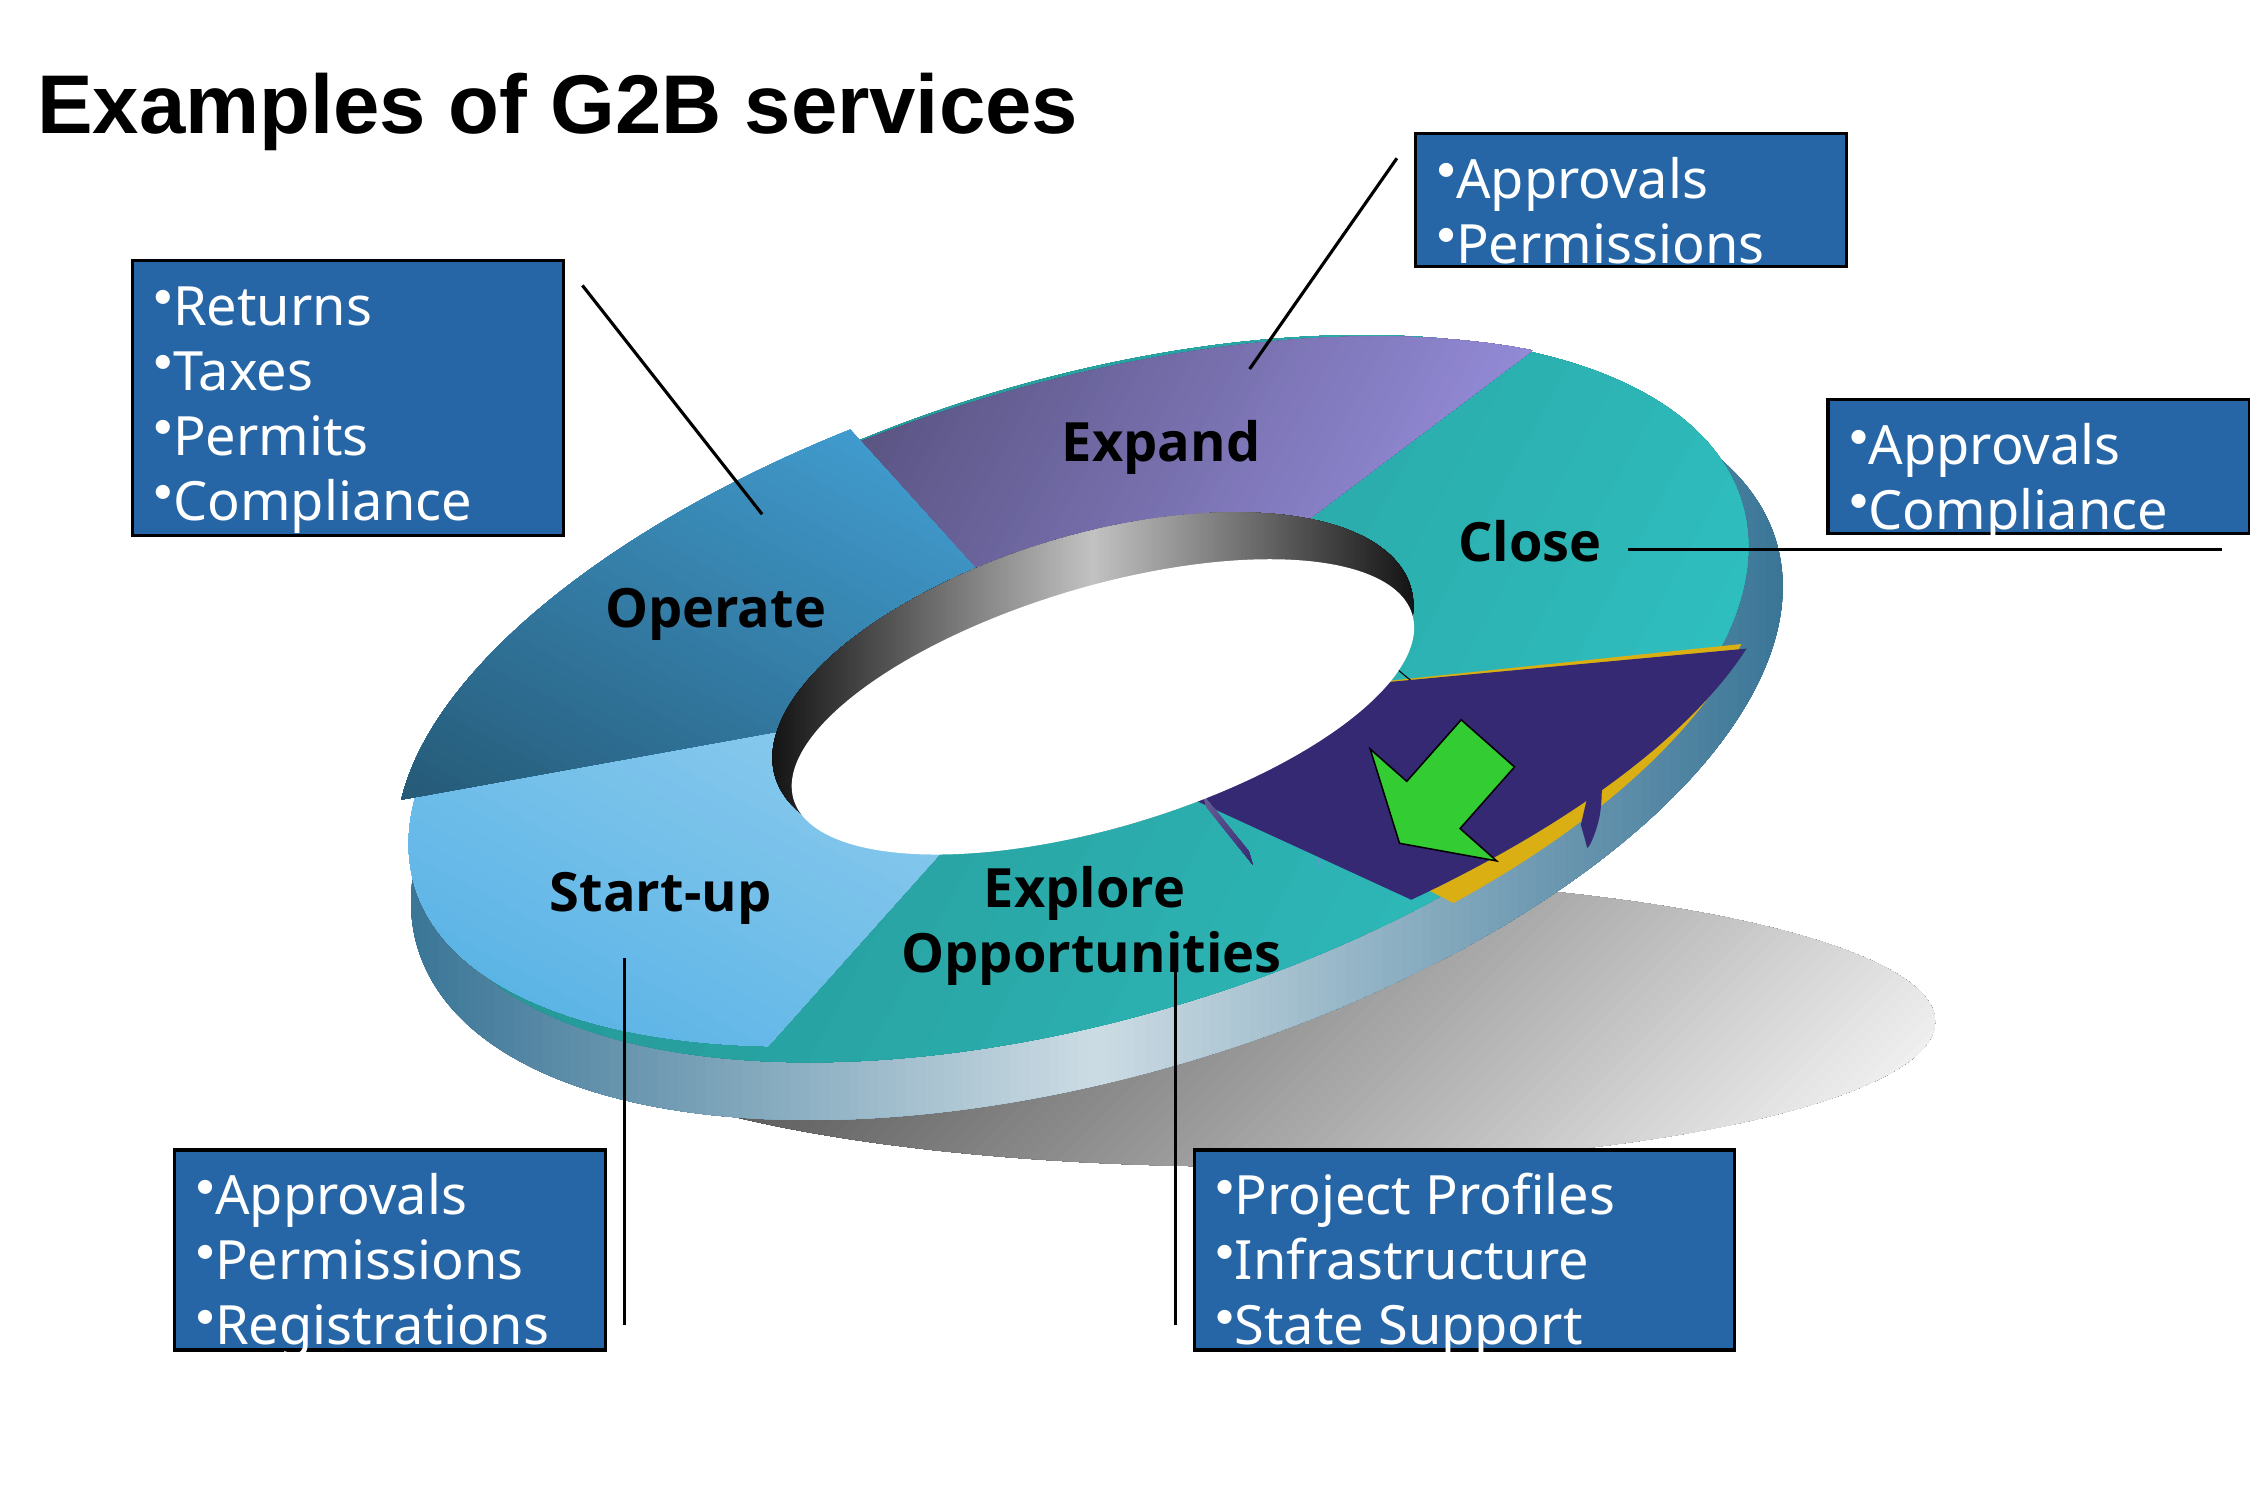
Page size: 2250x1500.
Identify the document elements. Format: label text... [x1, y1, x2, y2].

text_box [1735, 550, 1783, 661]
text_box [492, 981, 624, 1042]
title Examples of G2B services [37, 50, 2205, 216]
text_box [1037, 619, 1764, 899]
text_box [1311, 352, 1749, 618]
text_box [791, 559, 1414, 851]
text_box [600, 429, 976, 641]
text_box Approvals Permissions Registrations [174, 1149, 606, 1351]
text_box [411, 880, 624, 1101]
text_box Explore Opportunities [879, 843, 1304, 995]
text_box Returns Taxes Permits Compliance [132, 260, 564, 536]
text_box Project Profiles Infrastructure State Support [1194, 1149, 1735, 1351]
text_box Start-up [528, 846, 794, 933]
text_box [625, 924, 1175, 1063]
text_box [1723, 461, 1779, 549]
text_box [739, 1066, 1175, 1166]
text_box [772, 512, 1414, 811]
text_box Expand [1040, 396, 1282, 483]
text_box [1176, 905, 1936, 1167]
text_box [408, 733, 879, 1047]
text_box [401, 574, 837, 800]
text_box Approvals Permissions [1415, 133, 1847, 267]
text_box [1176, 905, 1537, 1065]
text_box [861, 336, 1533, 567]
text_box [625, 1006, 1175, 1120]
text_box [860, 335, 1405, 440]
text_box Approvals Compliance [1828, 399, 2250, 534]
text_box Operate [583, 562, 848, 650]
text_box [1176, 995, 1210, 1006]
text_box Close [1437, 496, 1624, 583]
text_box [1304, 905, 1425, 961]
